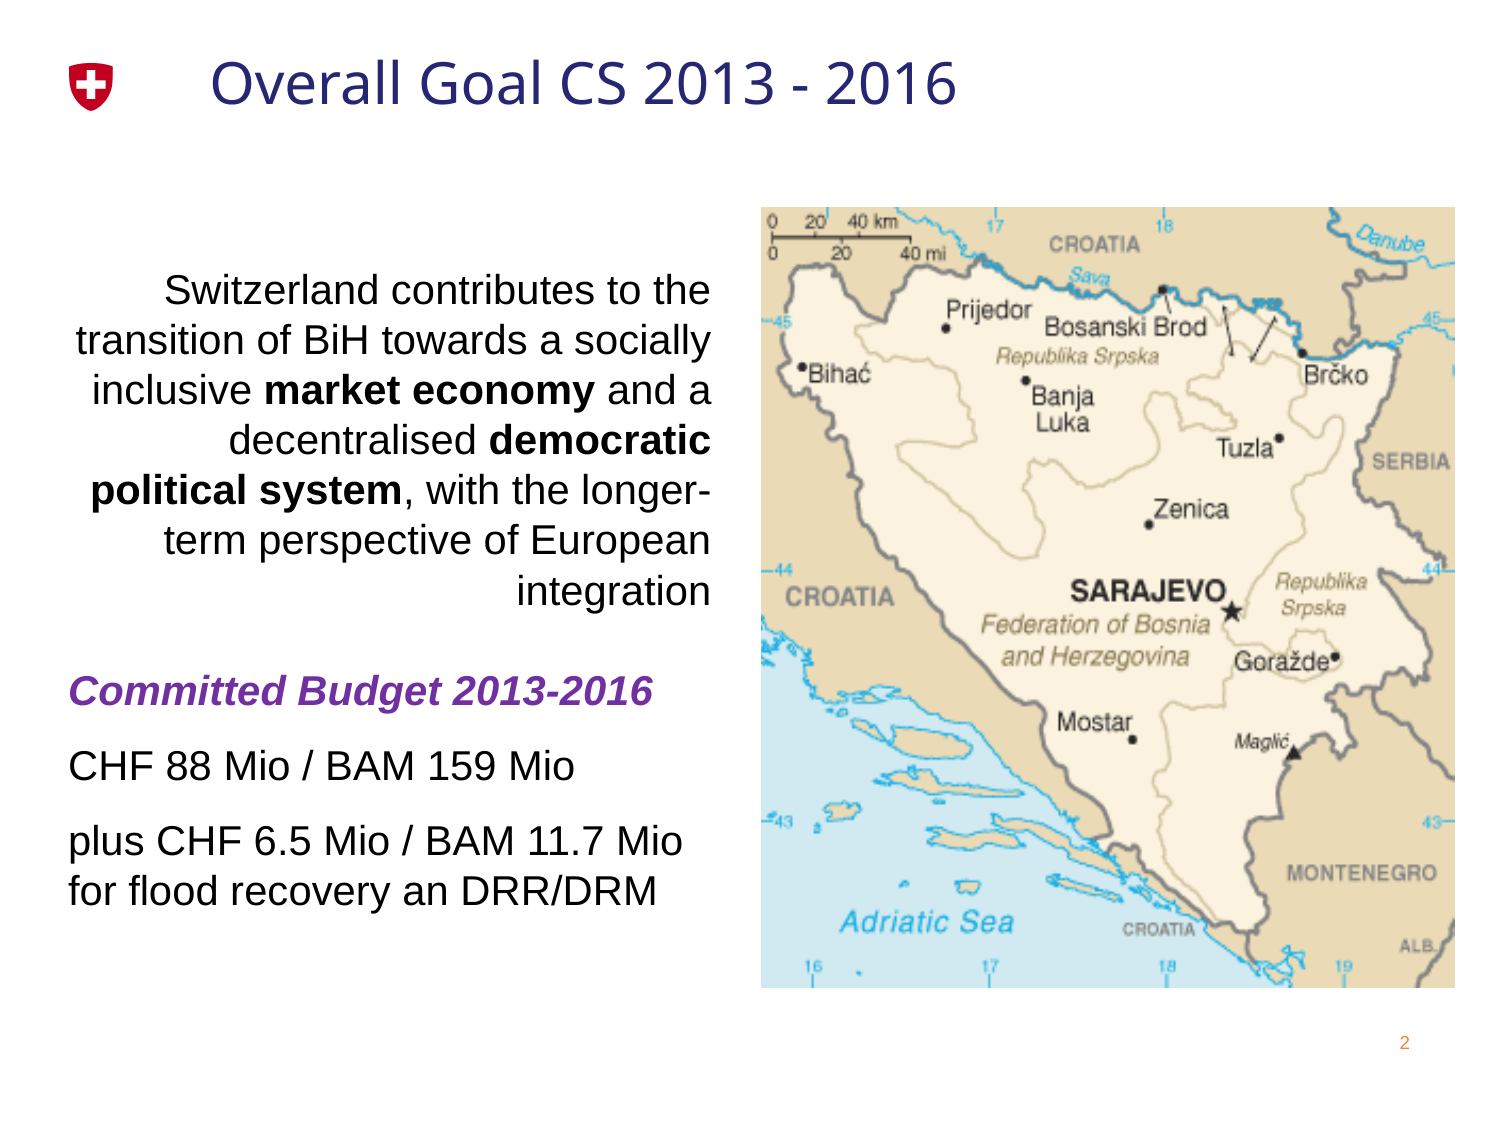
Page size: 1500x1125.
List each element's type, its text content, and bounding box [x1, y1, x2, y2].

picture [69, 63, 113, 111]
list Switzerland contributes to the transition of BiH towards a socially inclusive market economy and a decentralised democratic political system, with the longer-term perspective of European integration Committed Budget 2013-2016 CHF 88 Mio / BAM 159 Mio plus CHF 6.5 Mio / BAM 11.7 Mio for flood recovery an DRR/DRM [52, 207, 727, 965]
title Overall Goal CS 2013 - 2016 [194, 38, 1440, 124]
picture [761, 207, 1456, 988]
slide_number 2 [1328, 1022, 1426, 1102]
